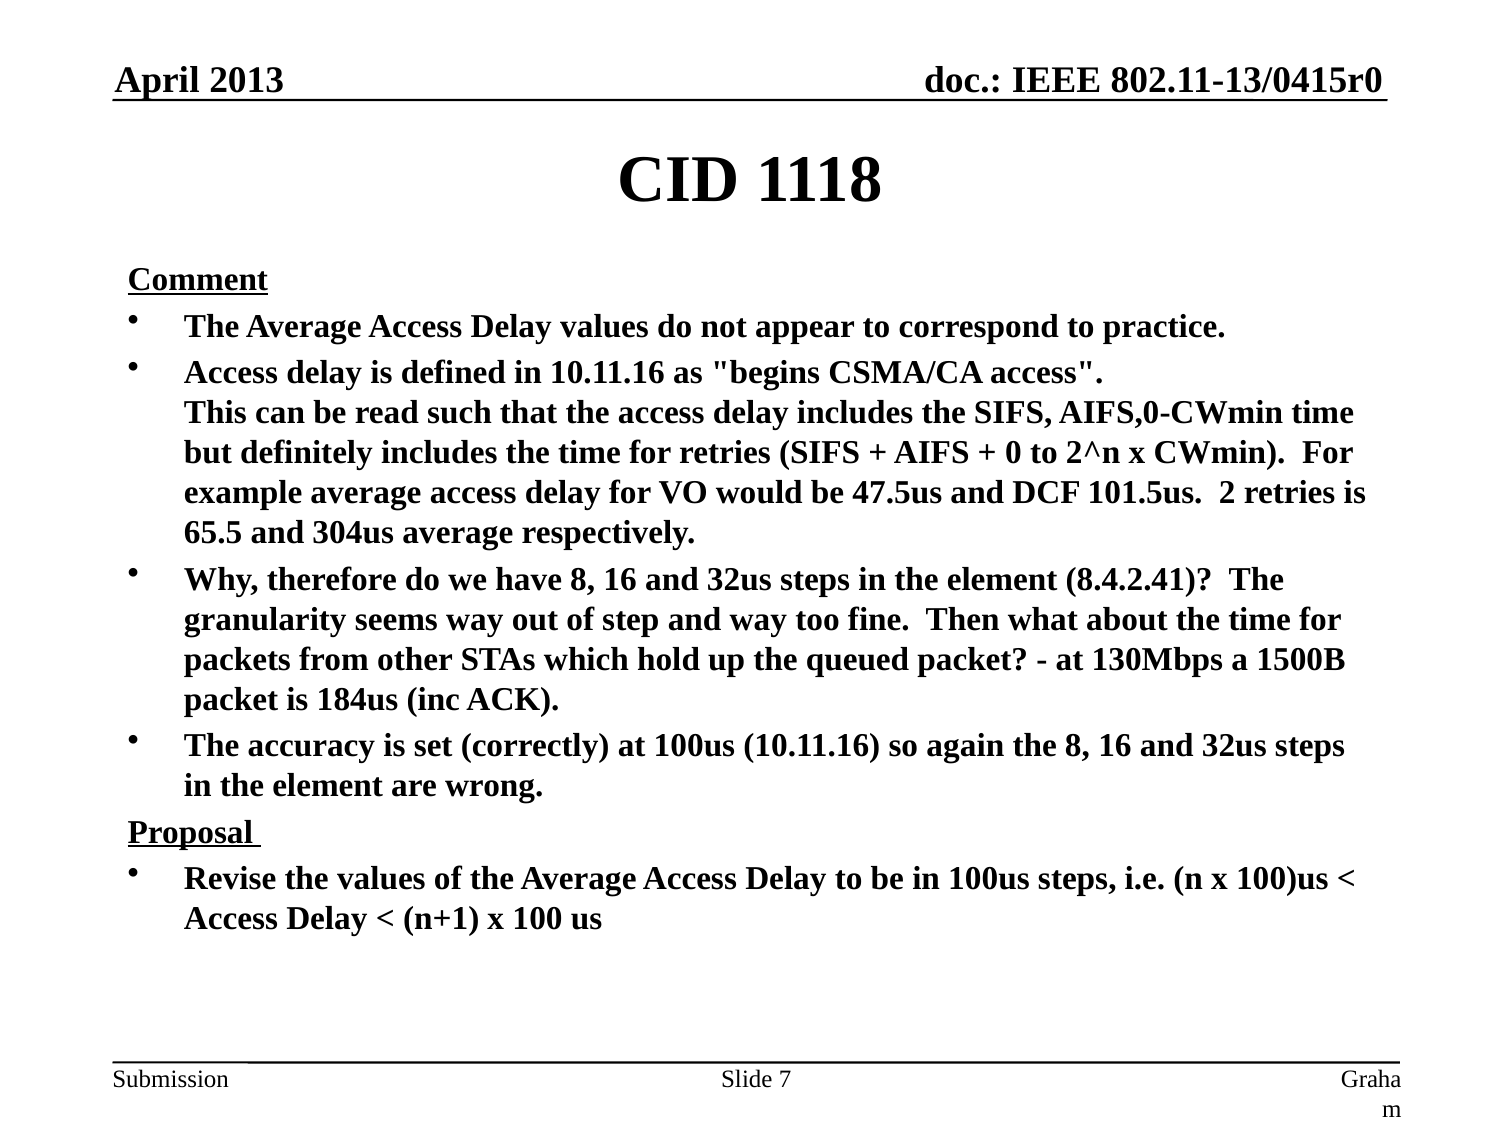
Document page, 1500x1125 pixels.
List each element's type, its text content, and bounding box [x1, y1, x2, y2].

list Comment The Average Access Delay values do not appear to correspond to practice. Access delay is defined in 10.11.16 as "begins CSMA/CA access". This can be read such that the access delay includes the SIFS, AIFS,0-CWmin time but definitely includes the time for retries (SIFS + AIFS + 0 to 2^n x CWmin). For example average access delay for VO would be 47.5us and DCF 101.5us. 2 retries is 65.5 and 304us average respectively. Why, therefore do we have 8, 16 and 32us steps in the element (8.4.2.41)? The granularity seems way out of step and way too fine. Then what about the time for packets from other STAs which hold up the queued packet? - at 130Mbps a 1500B packet is 184us (inc ACK). The accuracy is set (correctly) at 100us (10.11.16) so again the 8, 16 and 32us steps in the element are wrong. Proposal Revise the values of the Average Access Delay to be in 100us steps, i.e. (n x 100)us < Access Delay < (n+1) x 100 us [112, 249, 1388, 1000]
slide_number Slide 7 [712, 1061, 800, 1093]
footer Graham Smith, DSP Group [1324, 1061, 1402, 1093]
title CID 1118 [112, 112, 1388, 238]
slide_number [114, 54, 286, 101]
